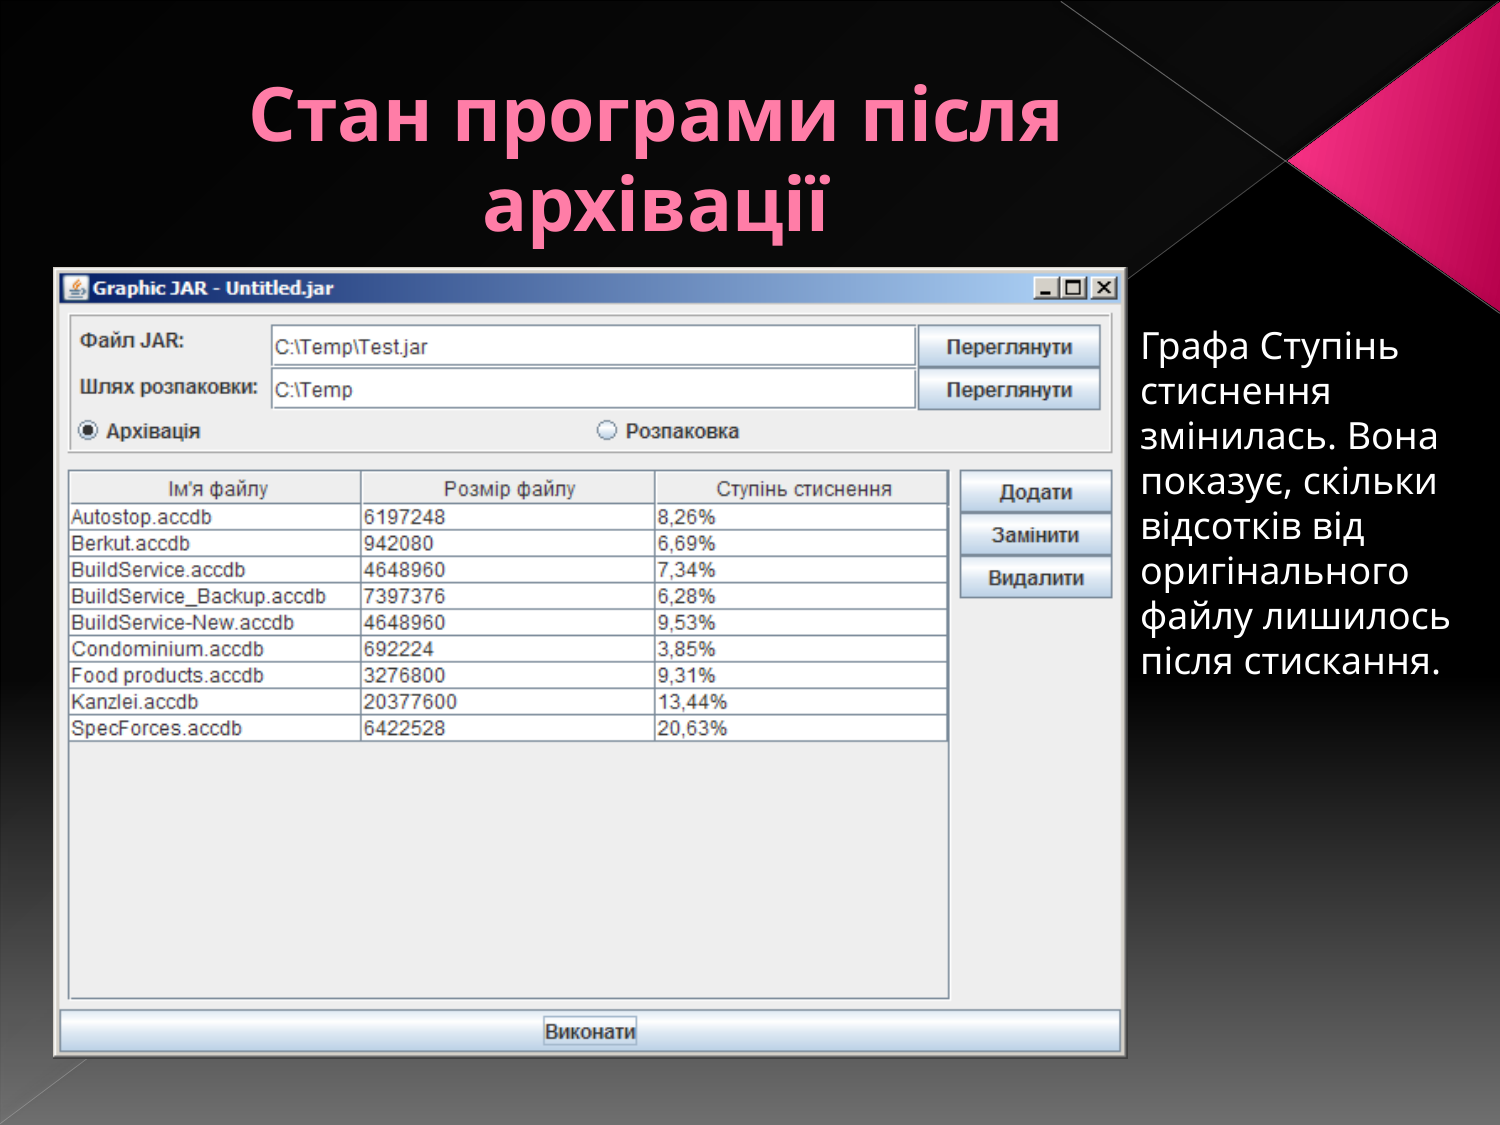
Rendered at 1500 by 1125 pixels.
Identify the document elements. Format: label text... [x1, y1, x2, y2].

title Стан програми після архівації [62, 44, 1250, 268]
text_box Графа Ступінь стиснення змінилась. Вона показує, скільки відсотків від оригінального файлу лишилось після стискання. [1132, 314, 1500, 690]
picture [52, 266, 1129, 1059]
